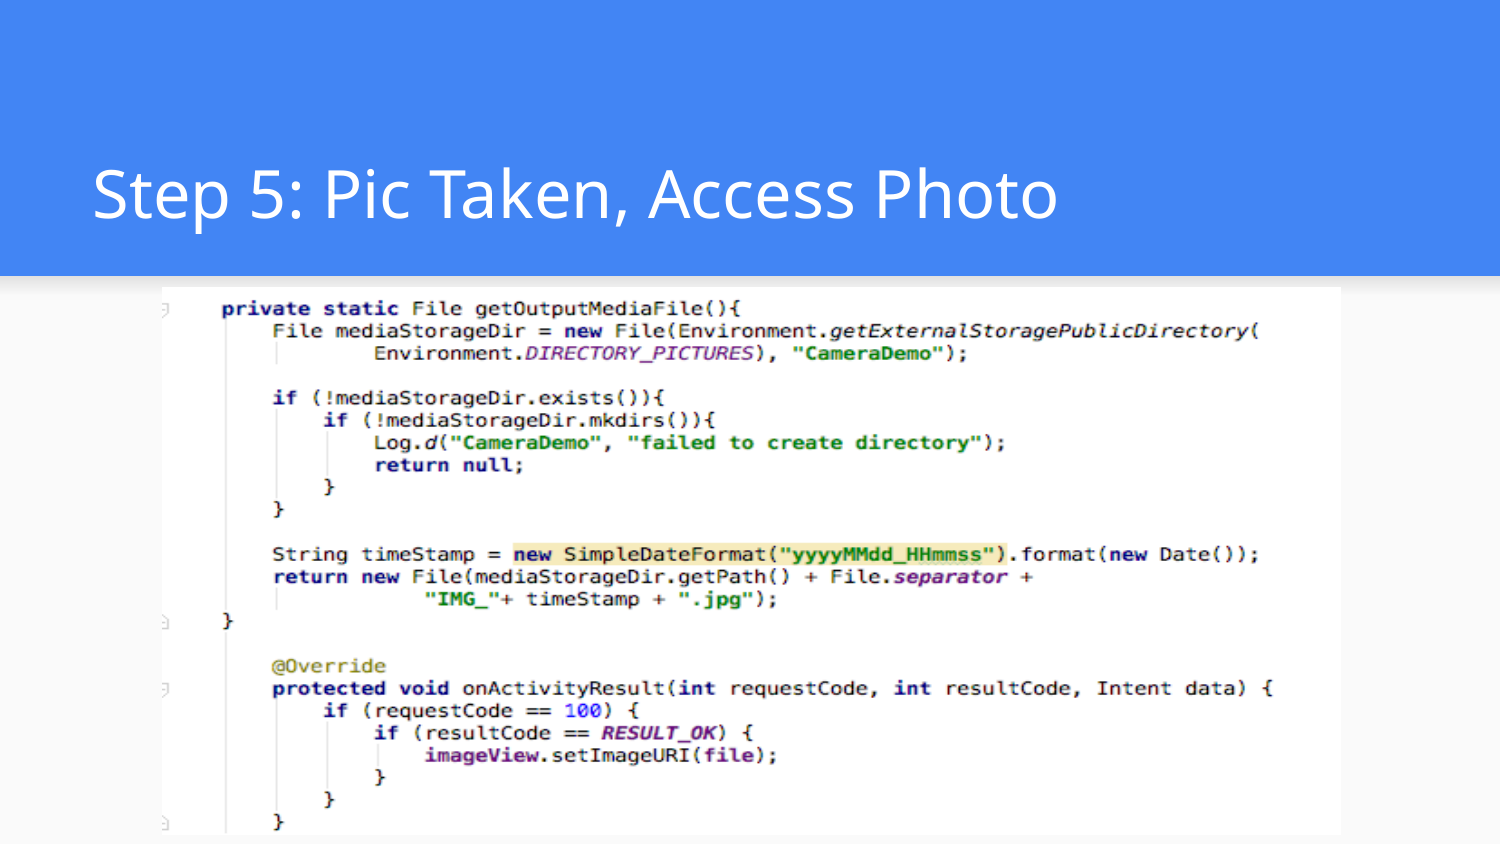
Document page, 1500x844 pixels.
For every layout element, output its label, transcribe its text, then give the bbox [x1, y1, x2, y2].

title Step 5: Pic Taken, Access Photo [77, 121, 1427, 248]
picture [162, 287, 1342, 835]
